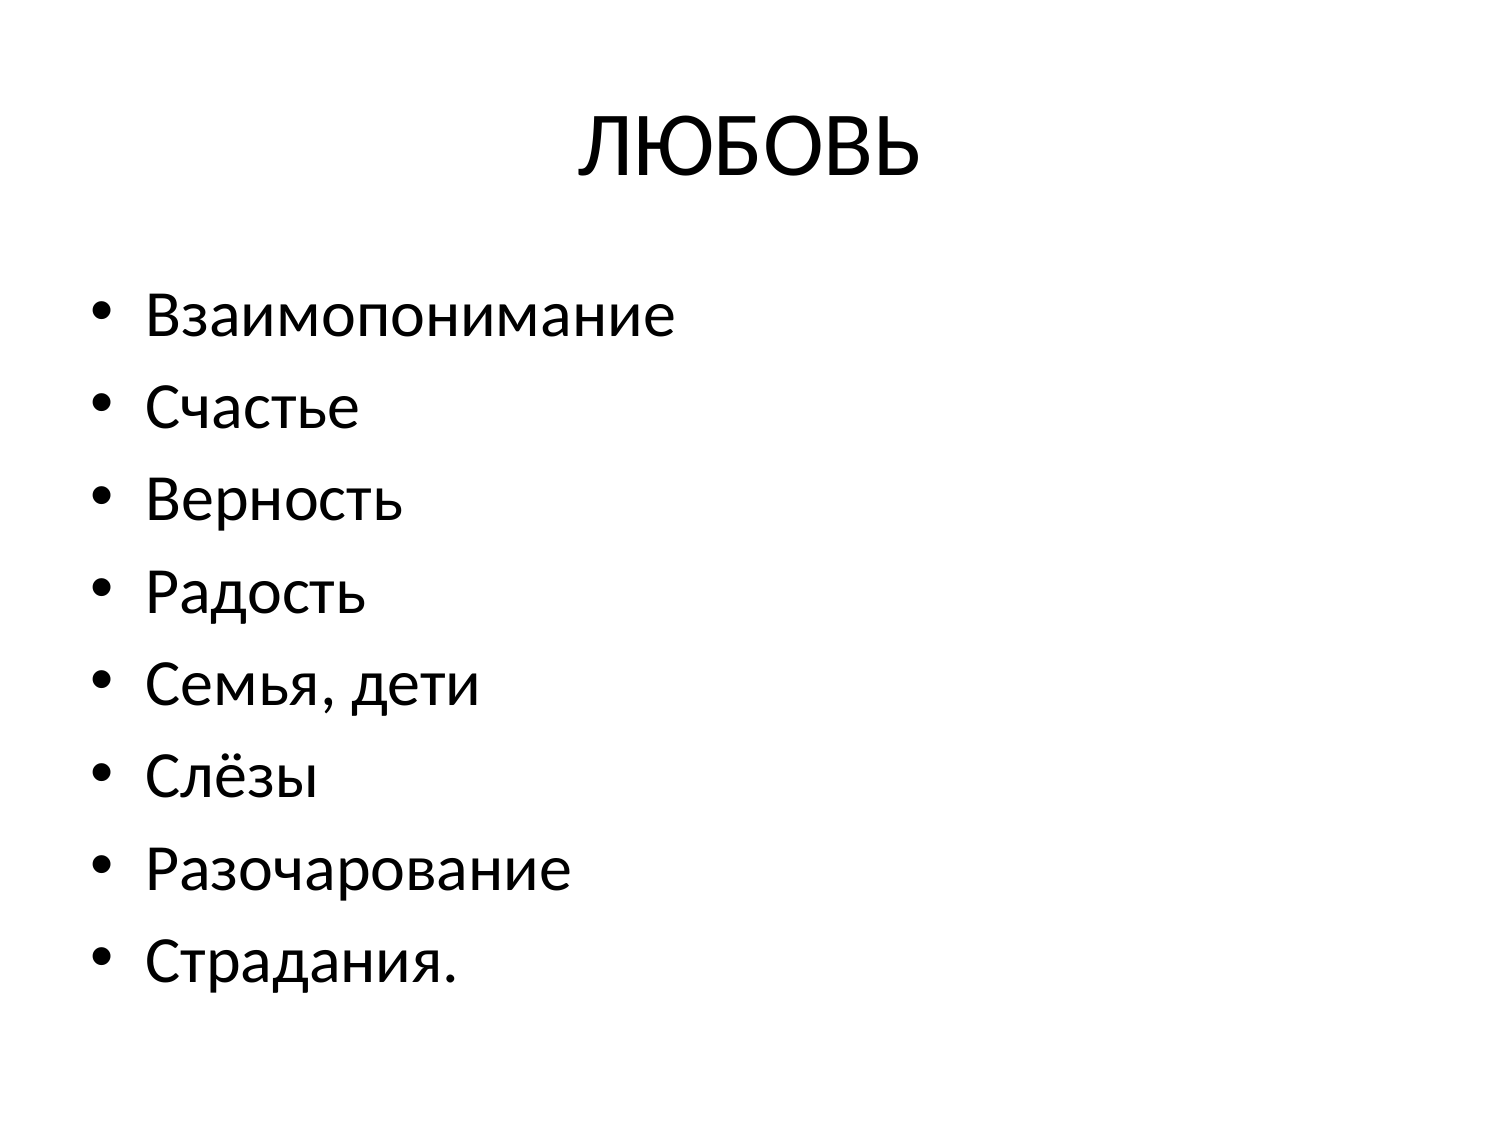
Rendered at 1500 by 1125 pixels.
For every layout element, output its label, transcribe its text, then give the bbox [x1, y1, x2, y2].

list Взаимопонимание Счастье Верность Радость Семья, дети Слёзы Разочарование Страдания. [75, 262, 1425, 1005]
title ЛЮБОВЬ [75, 45, 1425, 233]
